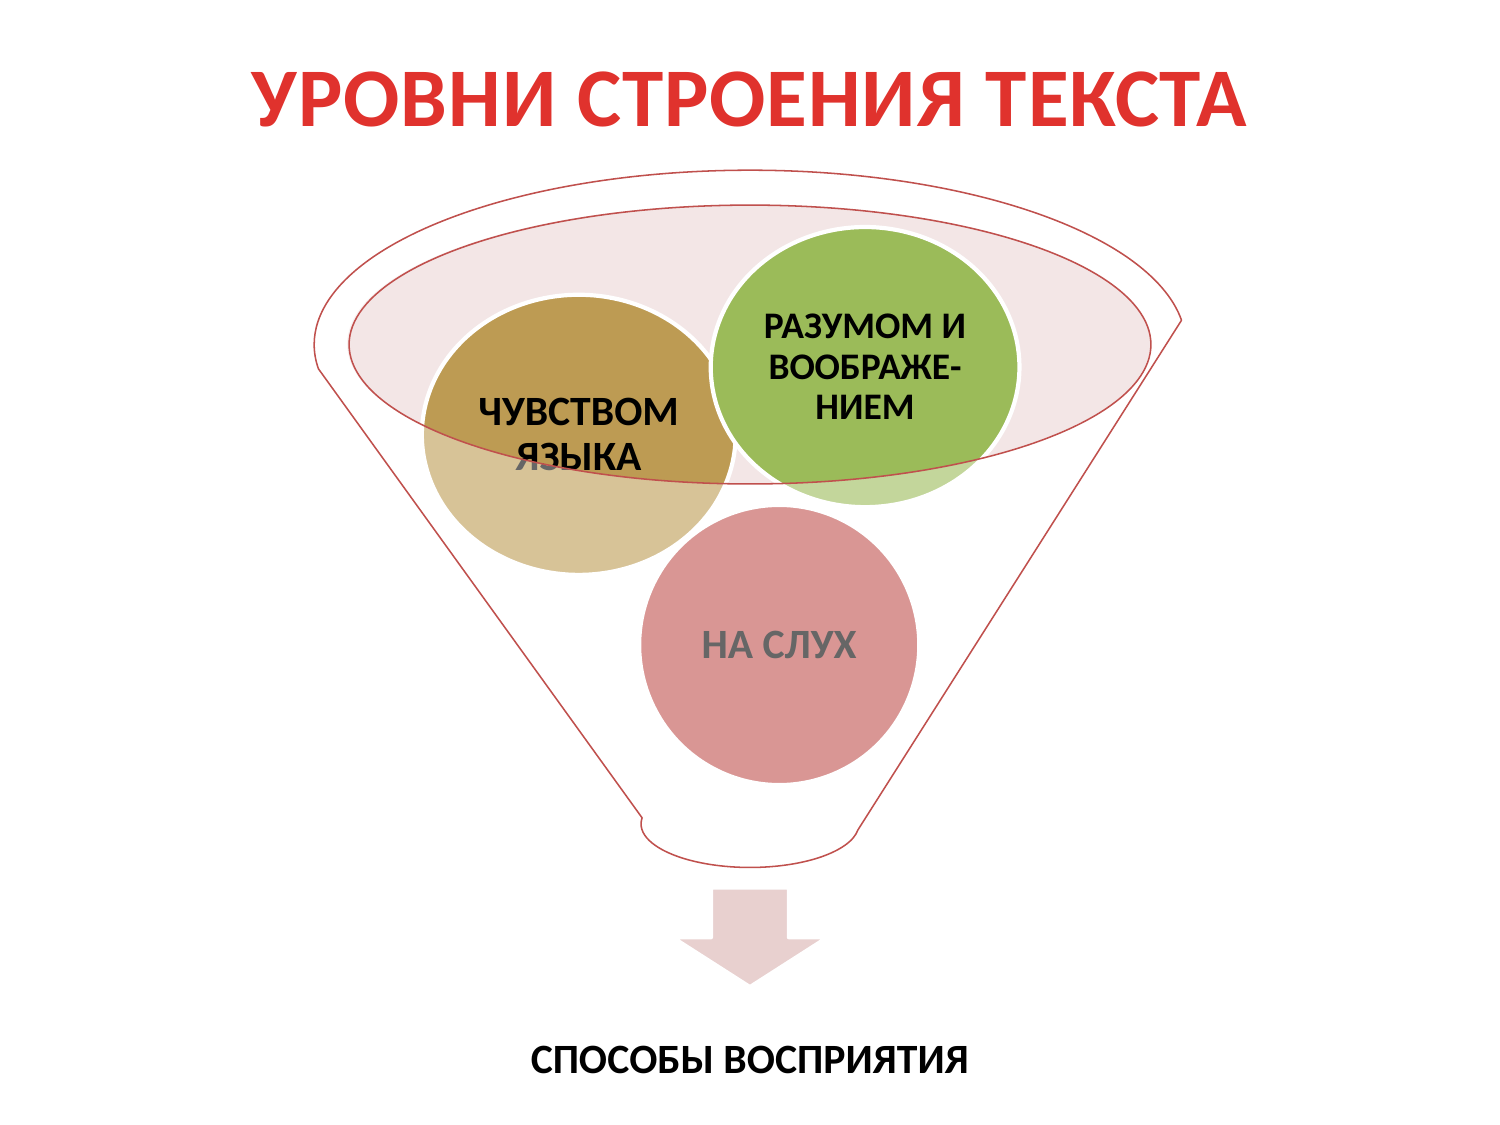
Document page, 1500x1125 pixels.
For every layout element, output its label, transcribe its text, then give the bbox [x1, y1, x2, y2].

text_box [0, 163, 1500, 1125]
text_box УРОВНИ СТРОЕНИЯ ТЕКСТА [0, 35, 1500, 151]
